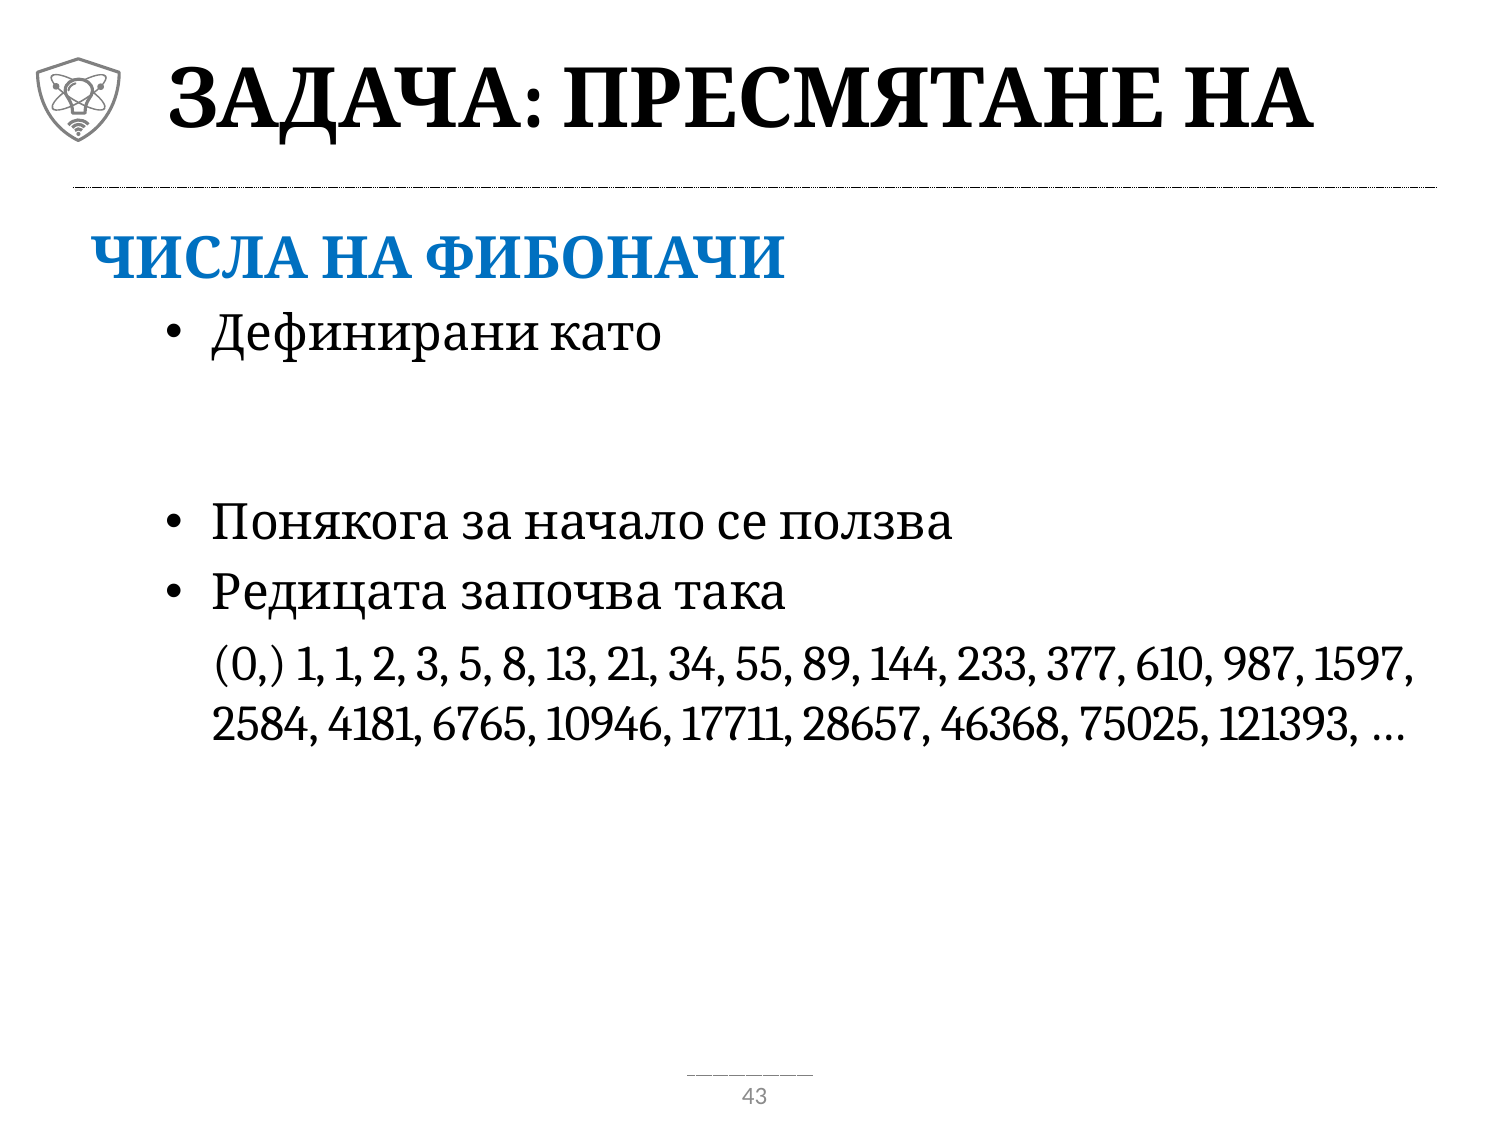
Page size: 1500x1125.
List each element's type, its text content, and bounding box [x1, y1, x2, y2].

slide_number 43 [579, 1065, 930, 1125]
